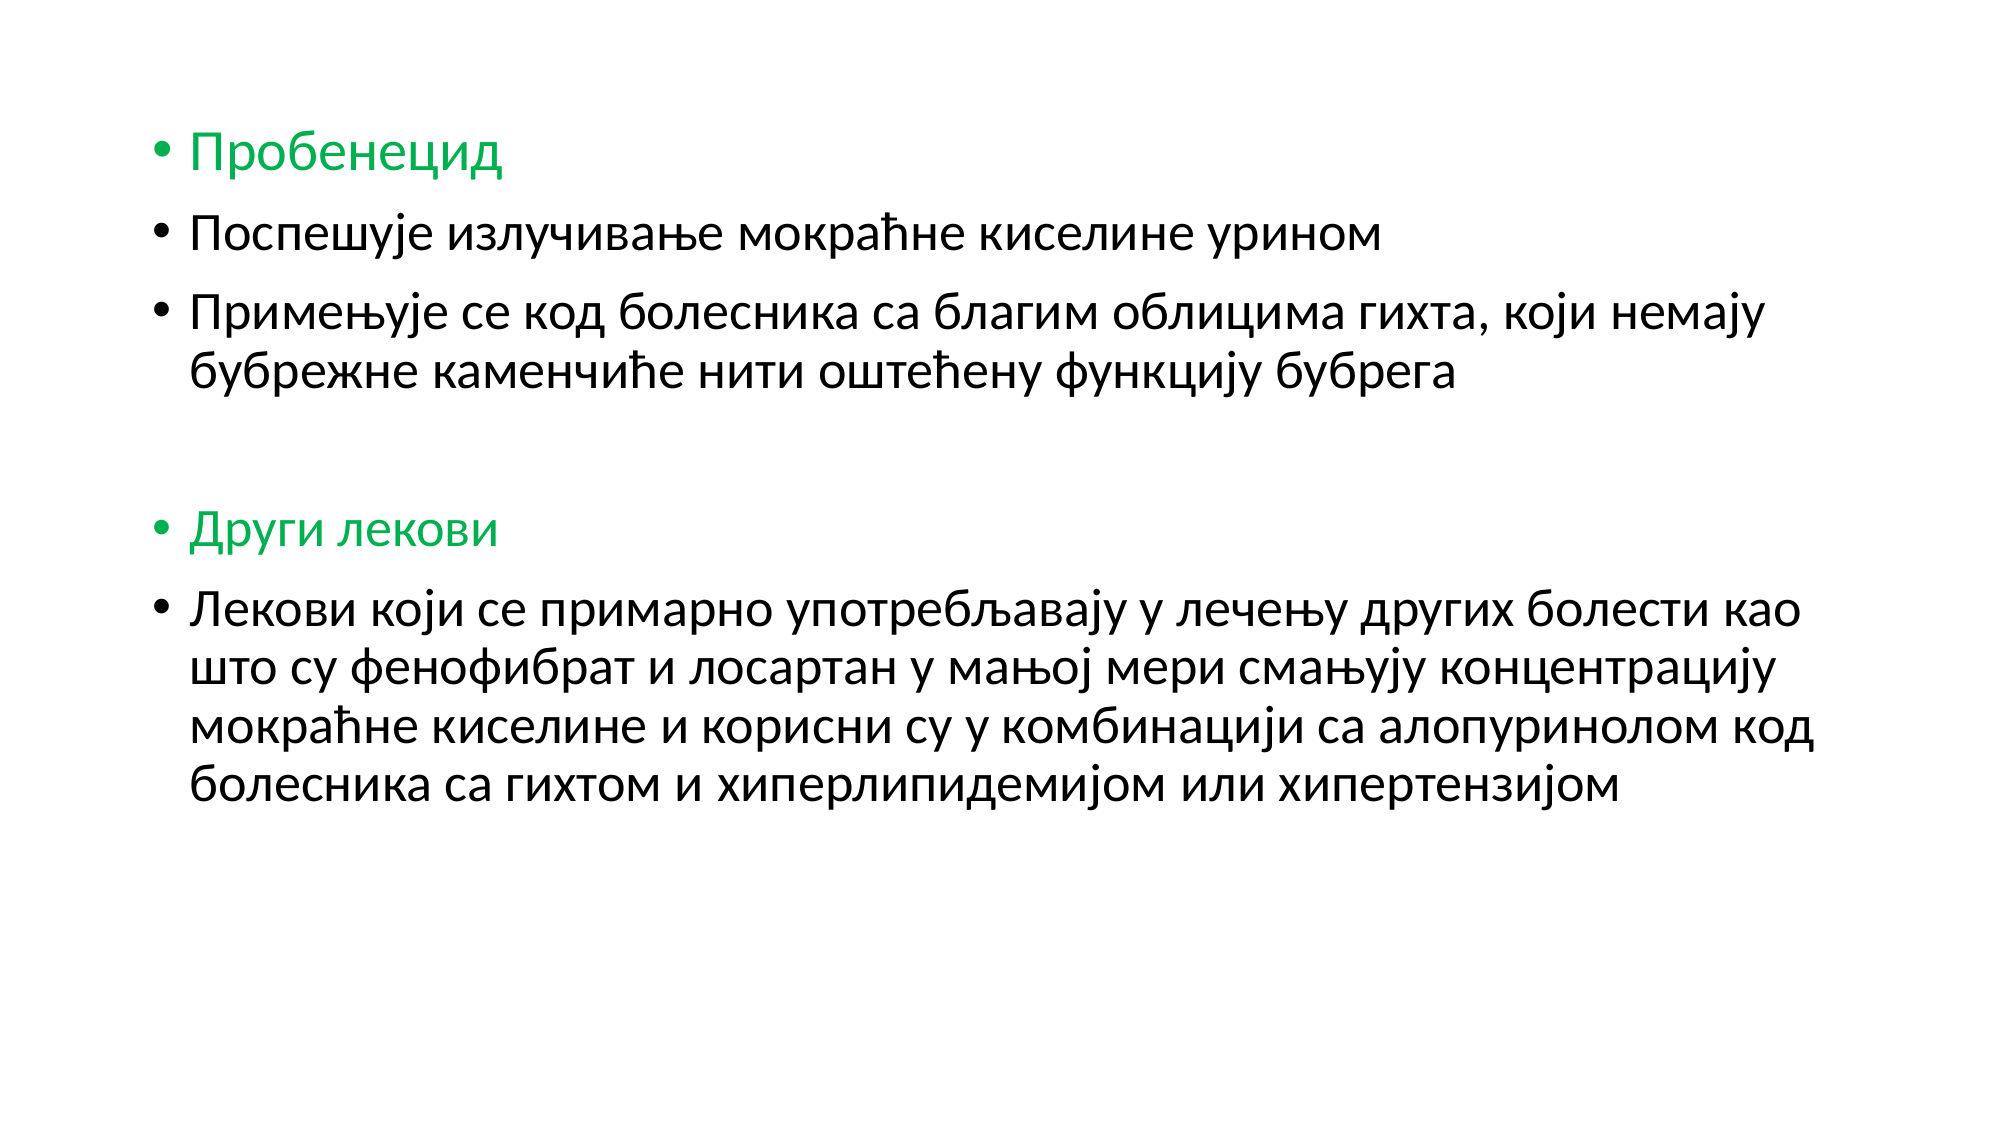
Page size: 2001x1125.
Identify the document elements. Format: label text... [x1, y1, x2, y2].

list Пробенецид Поспешује излучивање мокраћне киселине урином Примењује се код болесника са благим облицима гихта, који немају бубрежне каменчиће нити оштећену функцију бубрега Други лекови Лекови који се примарно употребљавају у лечењу других болести као што су фенофибрат и лосартан у мањој мери смањују концентрацију мокраћне киселине и корисни су у комбинацији са алопуринолом код болесника са гихтом и хиперлипидемијом или хипертензијом [137, 112, 1863, 1014]
